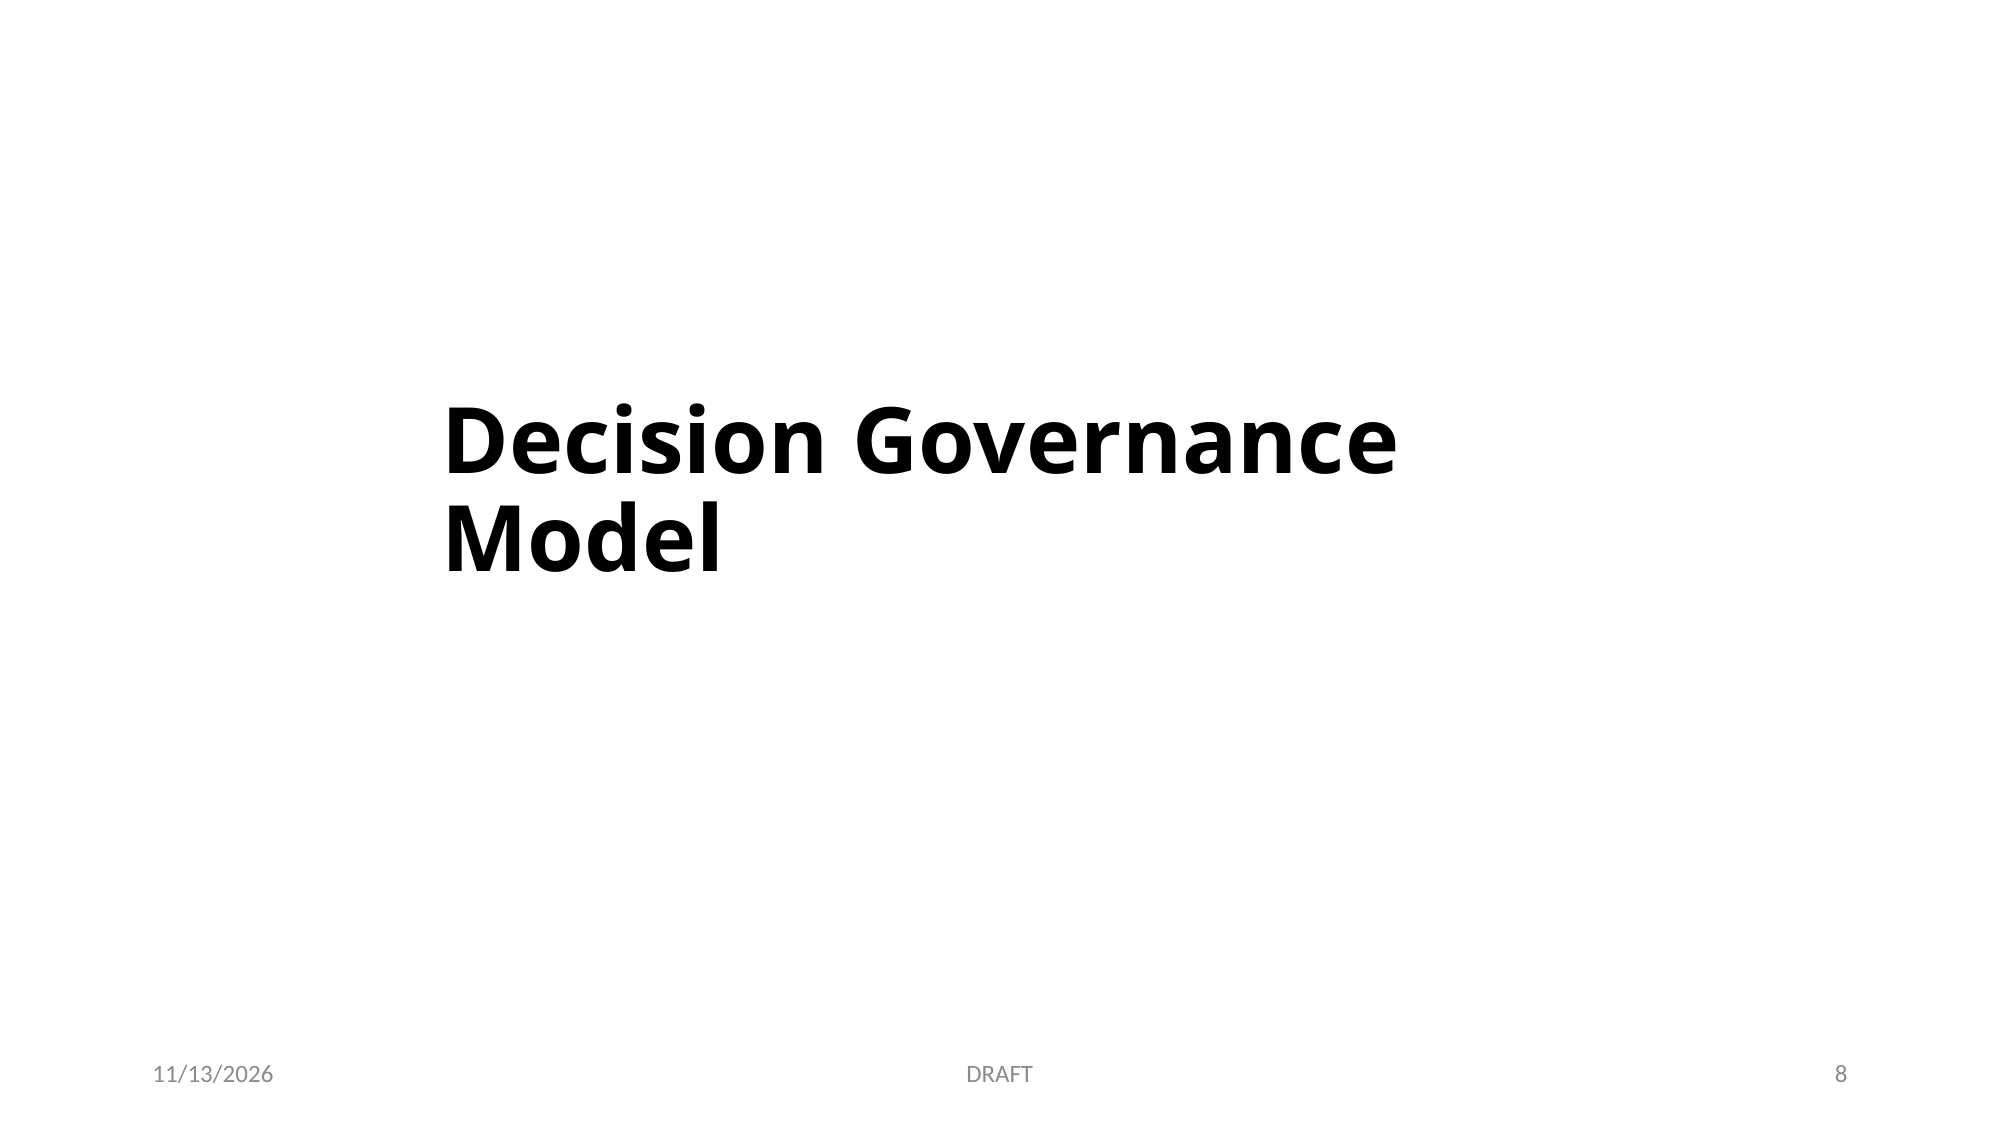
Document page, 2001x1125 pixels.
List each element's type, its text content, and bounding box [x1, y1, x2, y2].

footer DRAFT [662, 1042, 1338, 1103]
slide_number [137, 1042, 588, 1103]
slide_number 8 [1412, 1042, 1863, 1103]
title Decision Governance Model [426, 384, 1629, 602]
